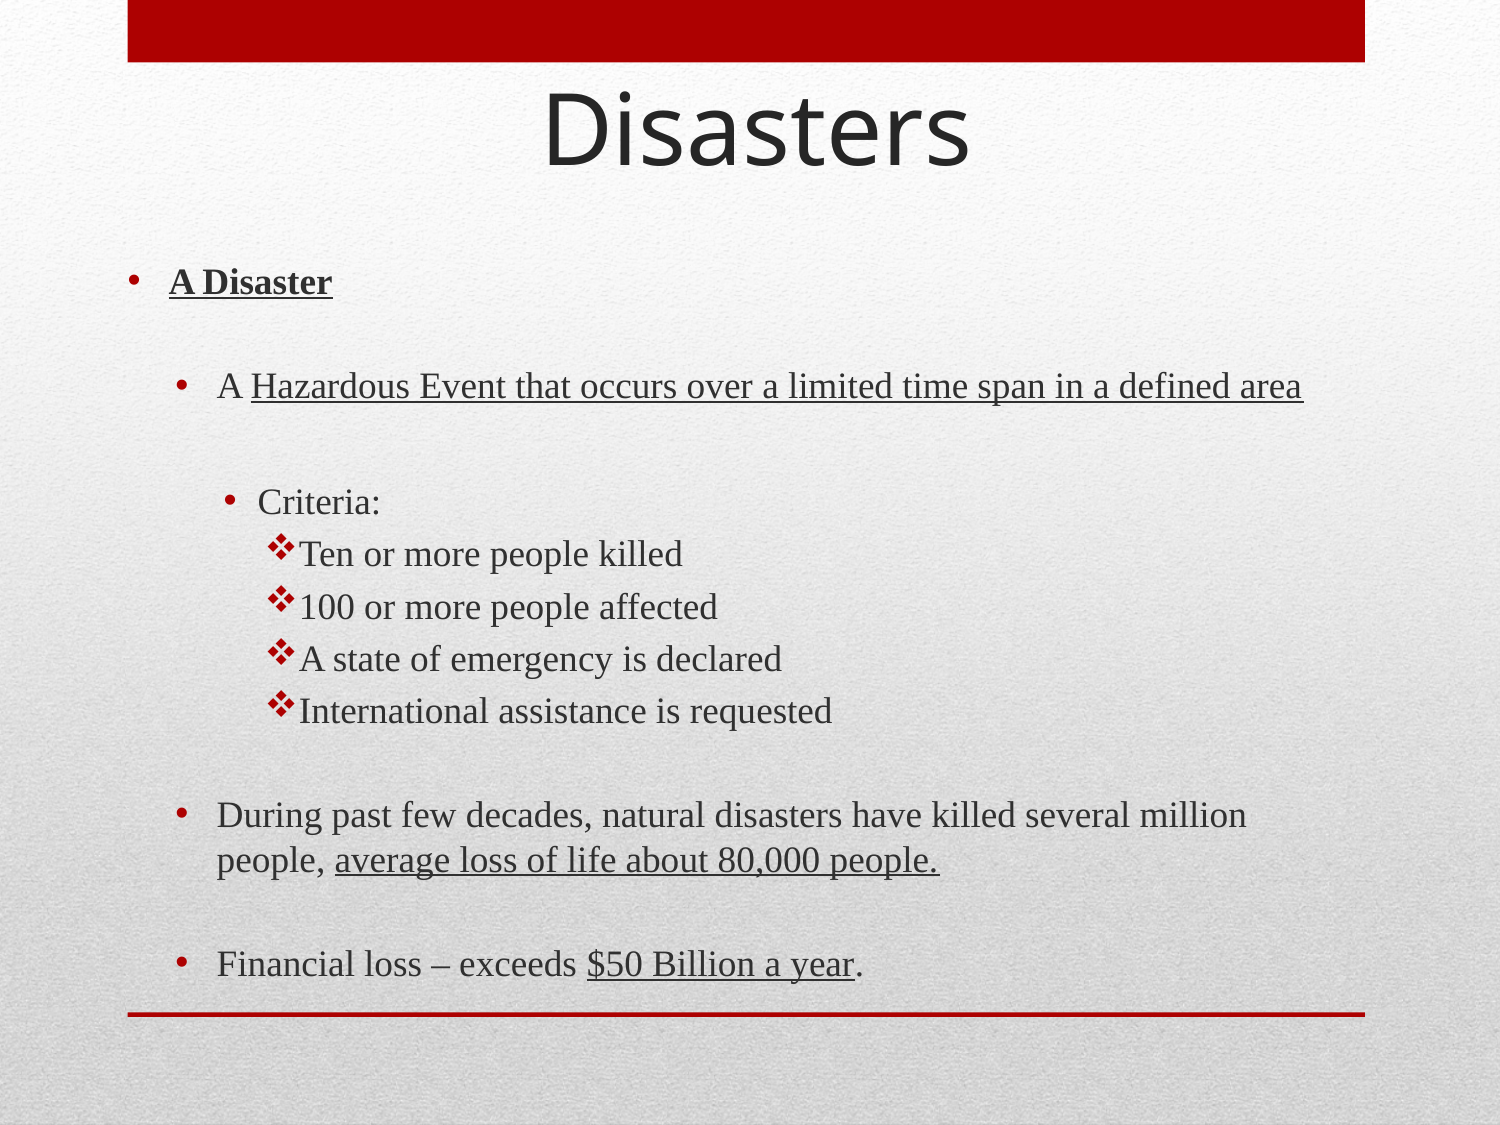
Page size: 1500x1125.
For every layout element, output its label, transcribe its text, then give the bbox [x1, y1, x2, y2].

title Disasters [187, 5, 1325, 193]
list A Disaster A Hazardous Event that occurs over a limited time span in a defined area Criteria: Ten or more people killed 100 or more people affected A state of emergency is declared International assistance is requested During past few decades, natural disasters have killed several million people, average loss of life about 80,000 people. Financial loss – exceeds $50 Billion a year. [112, 249, 1375, 994]
